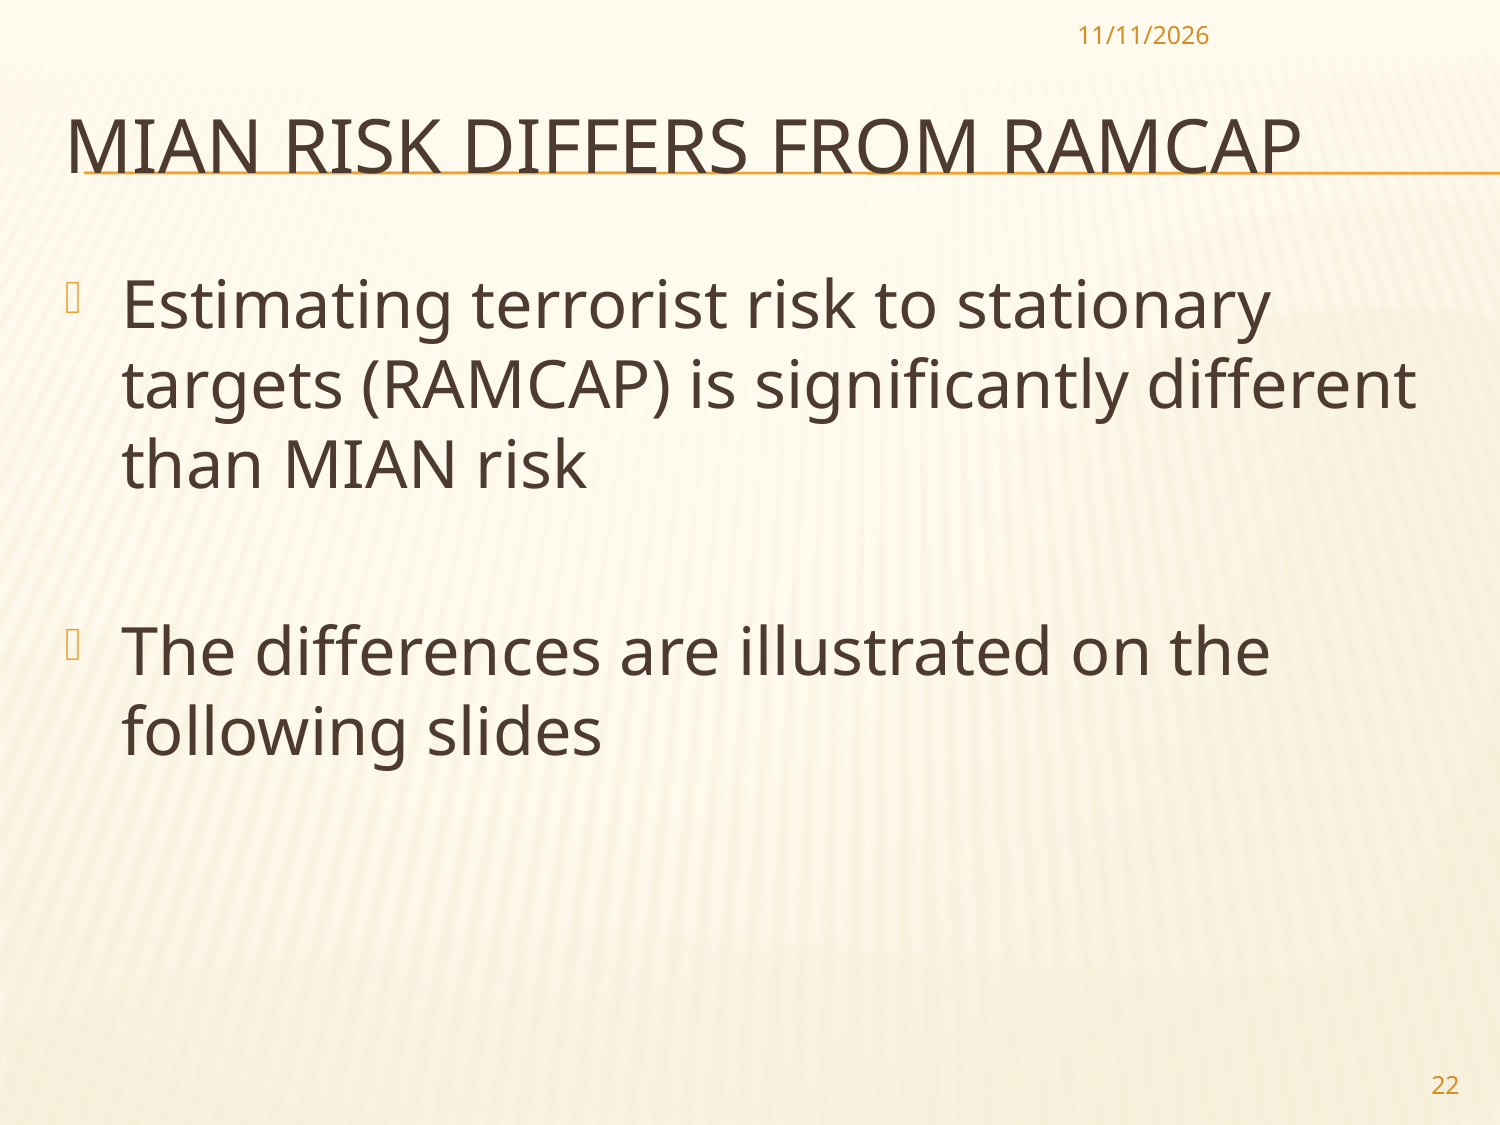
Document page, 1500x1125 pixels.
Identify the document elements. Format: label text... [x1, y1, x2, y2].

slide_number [1062, 12, 1475, 60]
title MIAN risk Differs from RAMCAP [50, 75, 1475, 213]
slide_number 22 [1350, 1061, 1475, 1103]
list Estimating terrorist risk to stationary targets (RAMCAP) is significantly different than MIAN risk The differences are illustrated on the following slides [50, 254, 1475, 998]
